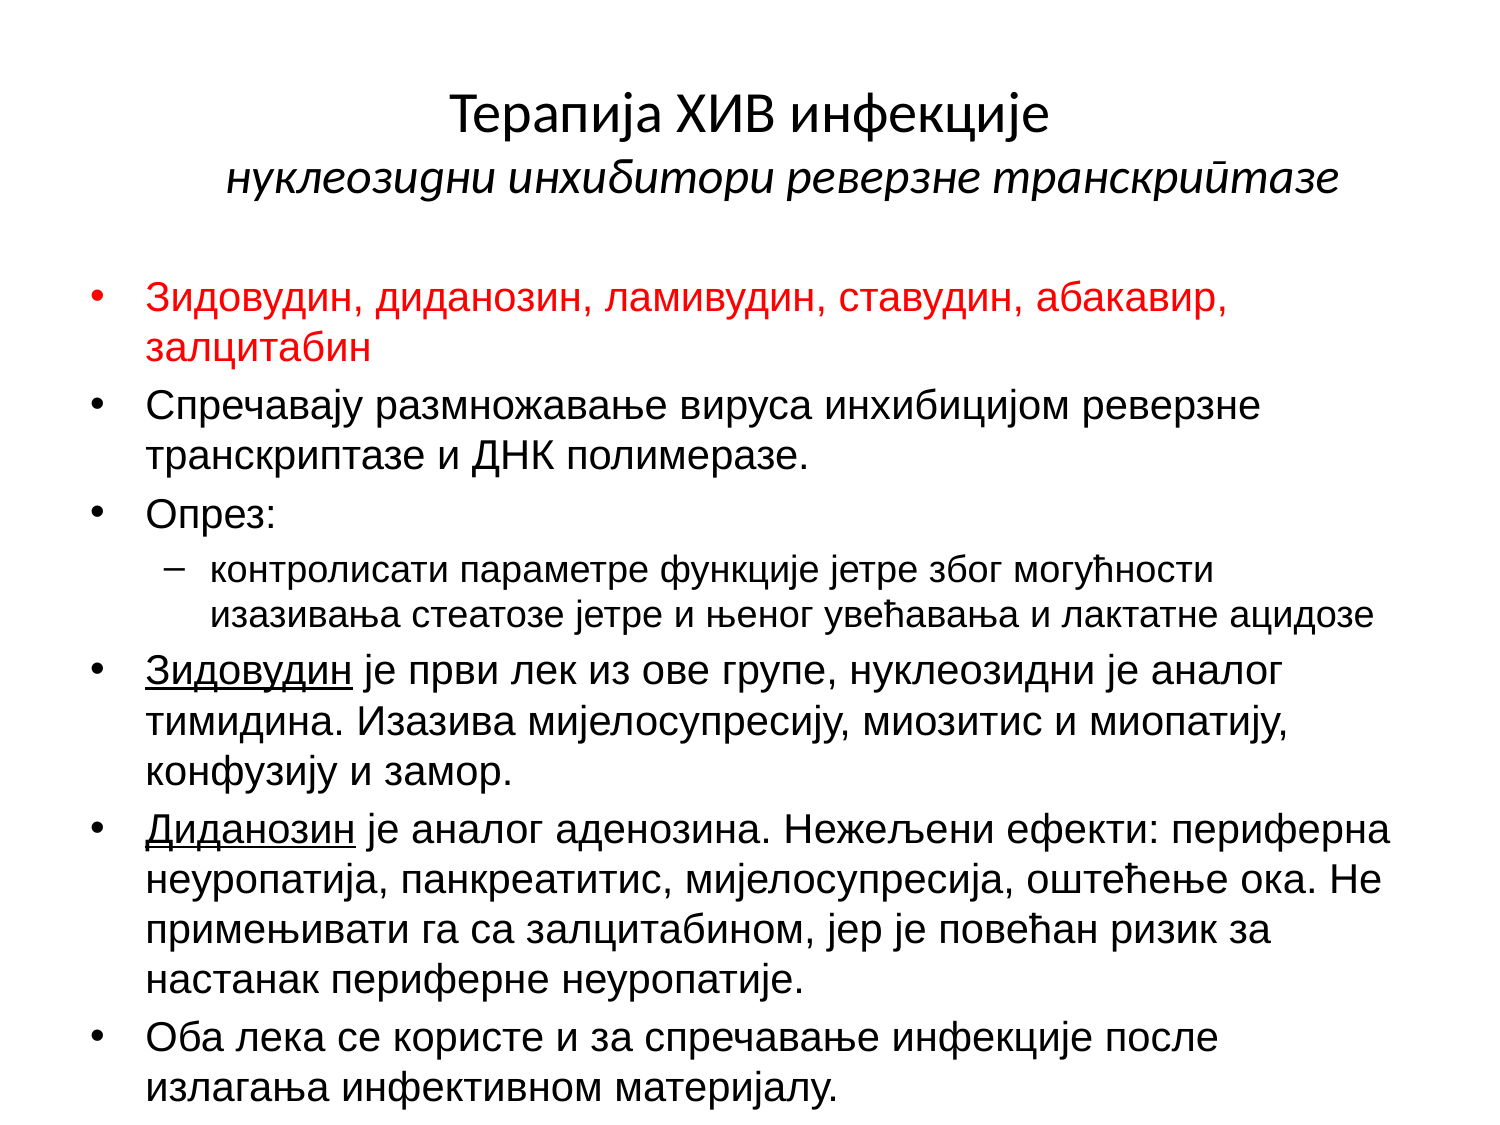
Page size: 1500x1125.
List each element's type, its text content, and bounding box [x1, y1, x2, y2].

list Зидовудин, диданозин, ламивудин, ставудин, абакавир, залцитабин Спречавају размножавање вируса инхибицијом реверзне транскриптазе и ДНК полимеразе. Опрез: контролисати параметре функције јетре због могућности изазивања стеатозе јетре и њеног увећавања и лактатне ацидозе Зидовудин је први лек из ове групе, нуклеозидни је аналог тимидина. Изазива мијелосупресију, миозитис и миопатију, конфузију и замор. Диданозин је аналог аденозина. Нежељени ефекти: периферна неуропатија, панкреатитис, мијелосупресија, оштећење ока. Не примењивати га са залцитабином, јер је повећан ризик за настанак периферне неуропатије. Оба лека се користе и за спречавање инфекције после излагања инфективном материјалу. [75, 262, 1425, 1125]
title Терапија ХИВ инфекције нуклеозидни инхибитори реверзне транскриптазе [75, 45, 1425, 233]
